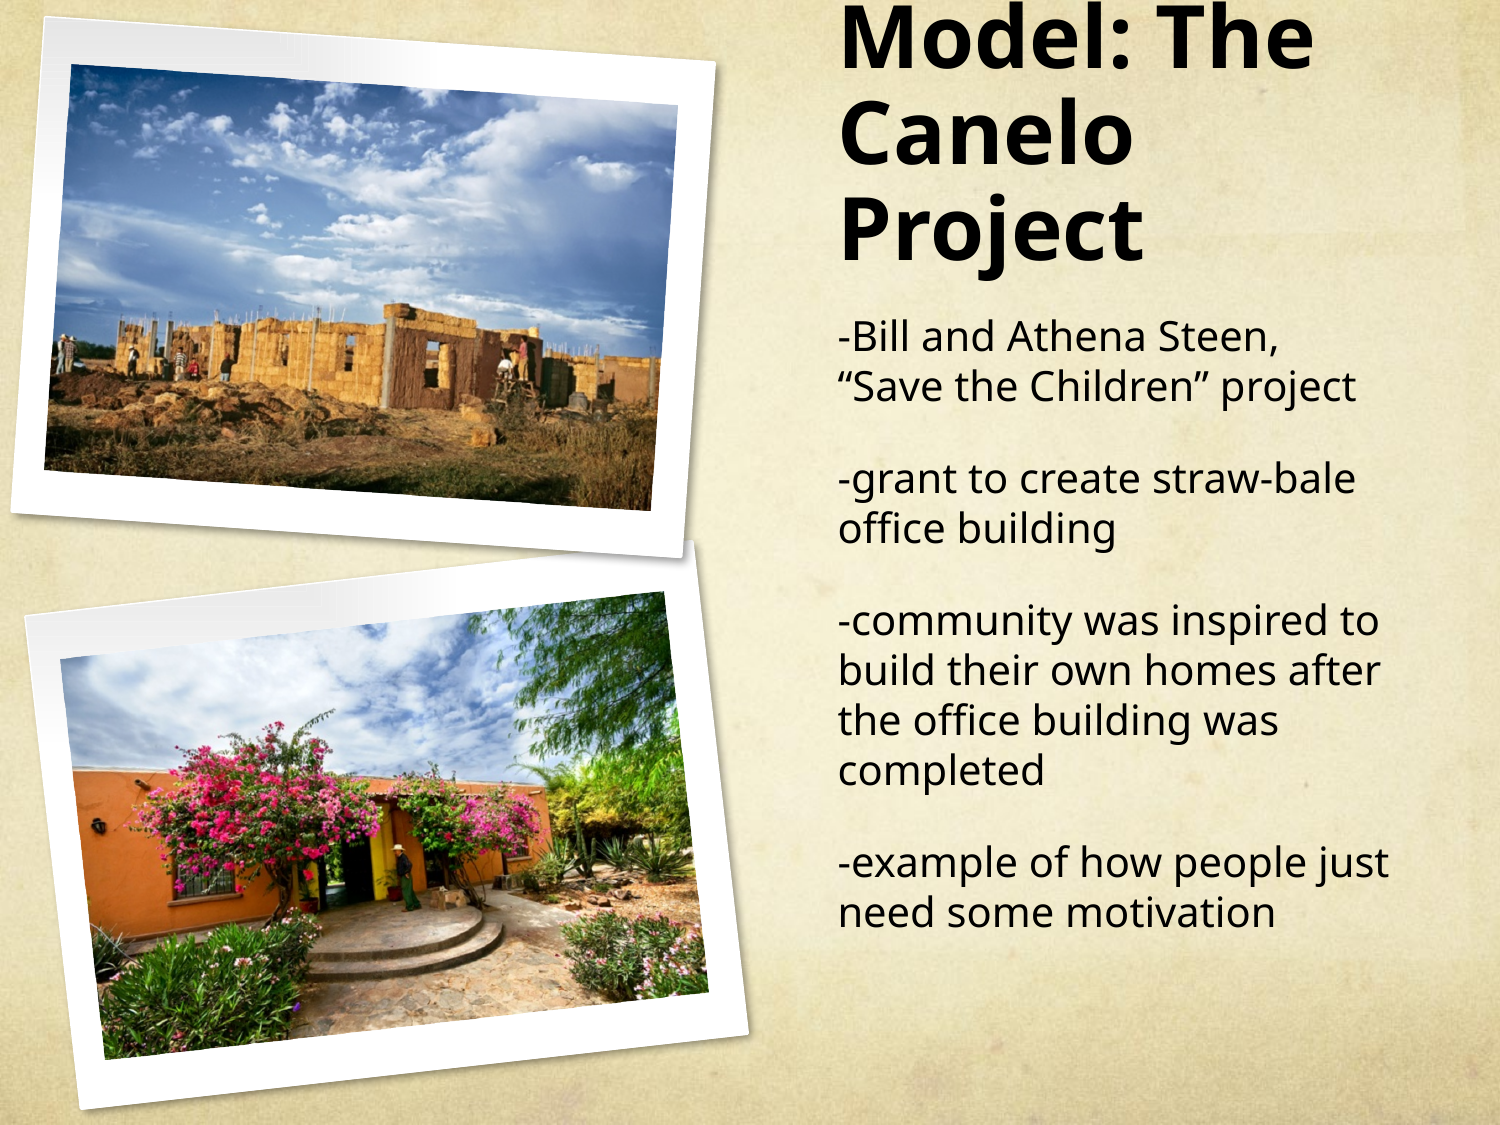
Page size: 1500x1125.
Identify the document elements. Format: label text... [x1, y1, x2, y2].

list -Bill and Athena Steen, “Save the Children” project -grant to create straw-bale office building -community was inspired to build their own homes after the office building was completed -example of how people just need some motivation [822, 302, 1408, 1080]
picture [0, 0, 1500, 1125]
title Model: The Canelo Project [822, 87, 1408, 278]
